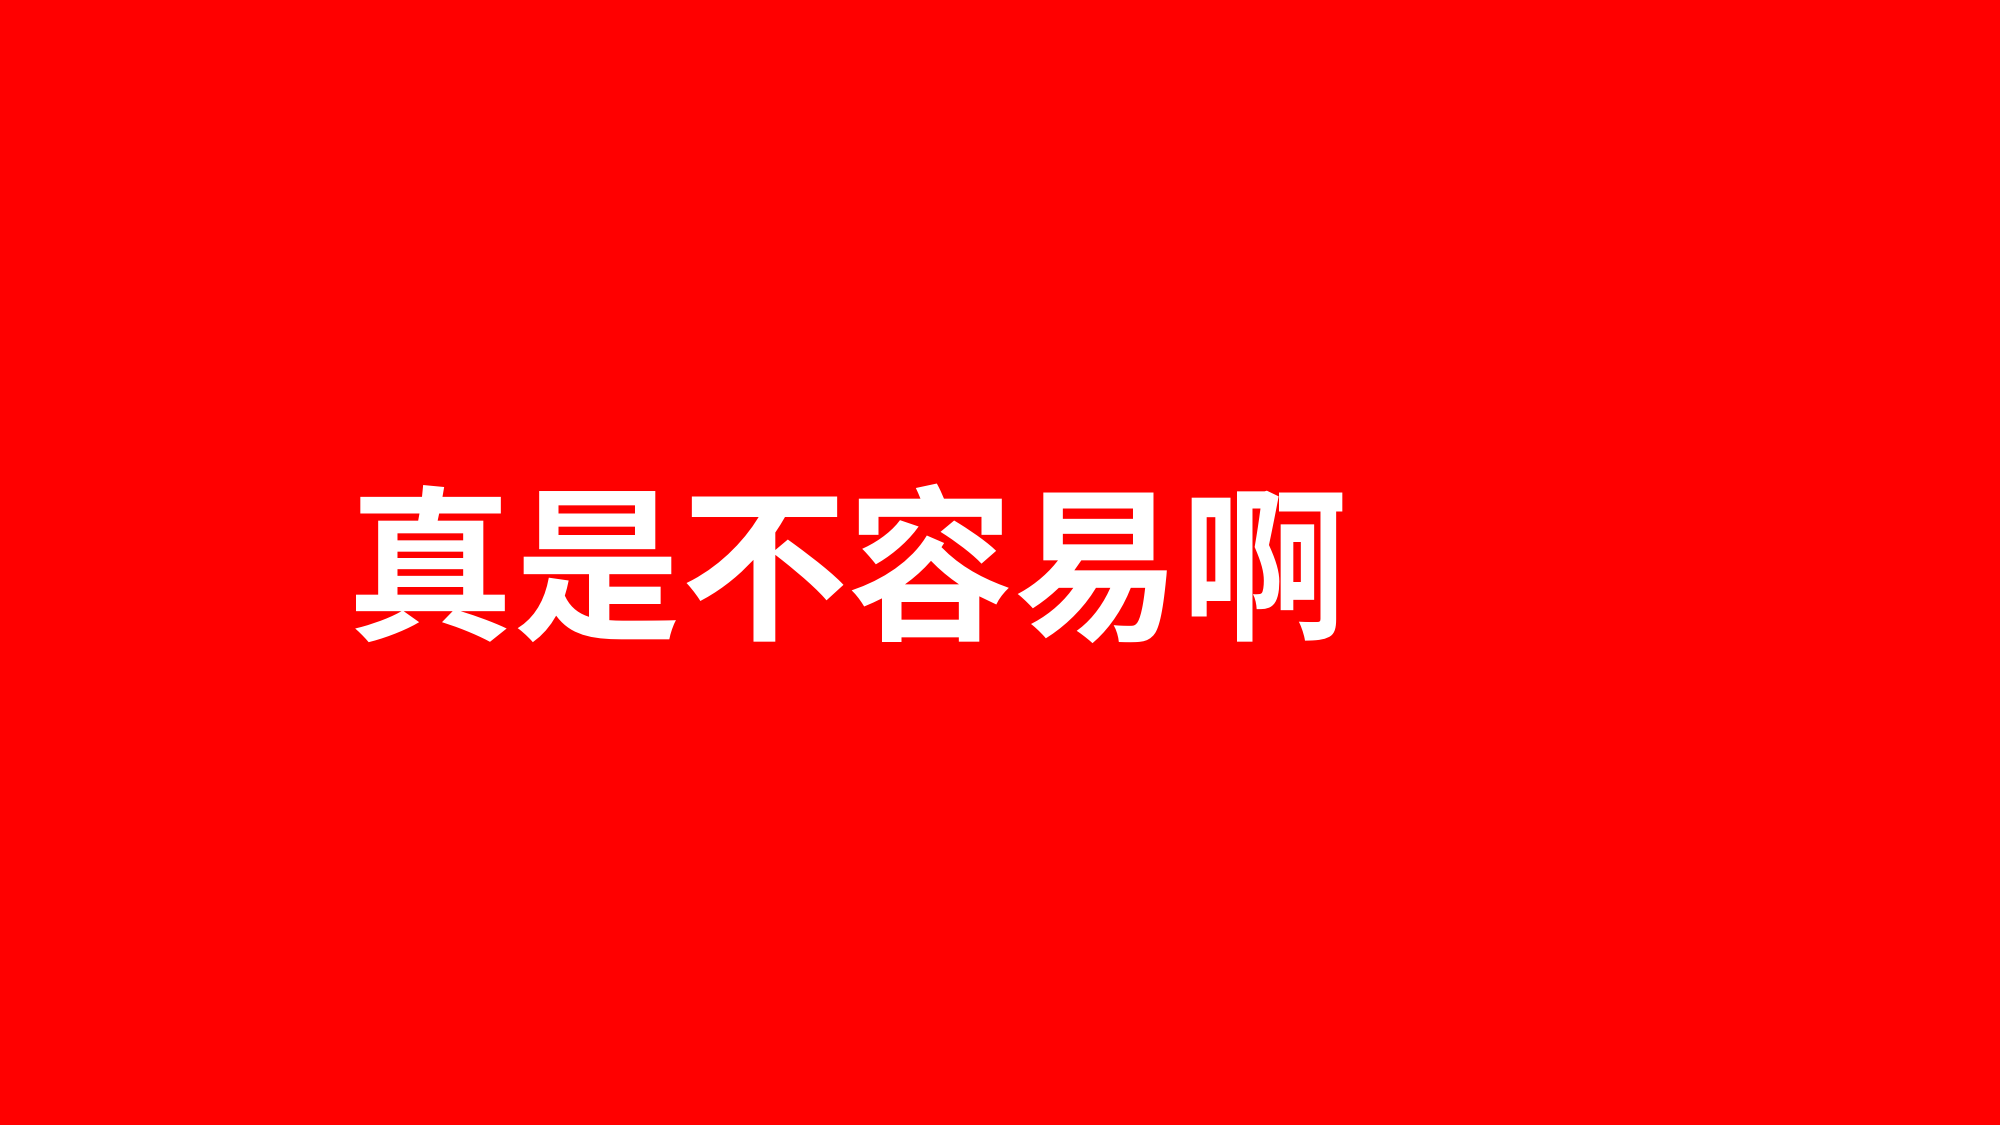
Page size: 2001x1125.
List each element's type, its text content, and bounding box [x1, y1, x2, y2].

text_box 真是不容易啊 [333, 453, 2000, 669]
